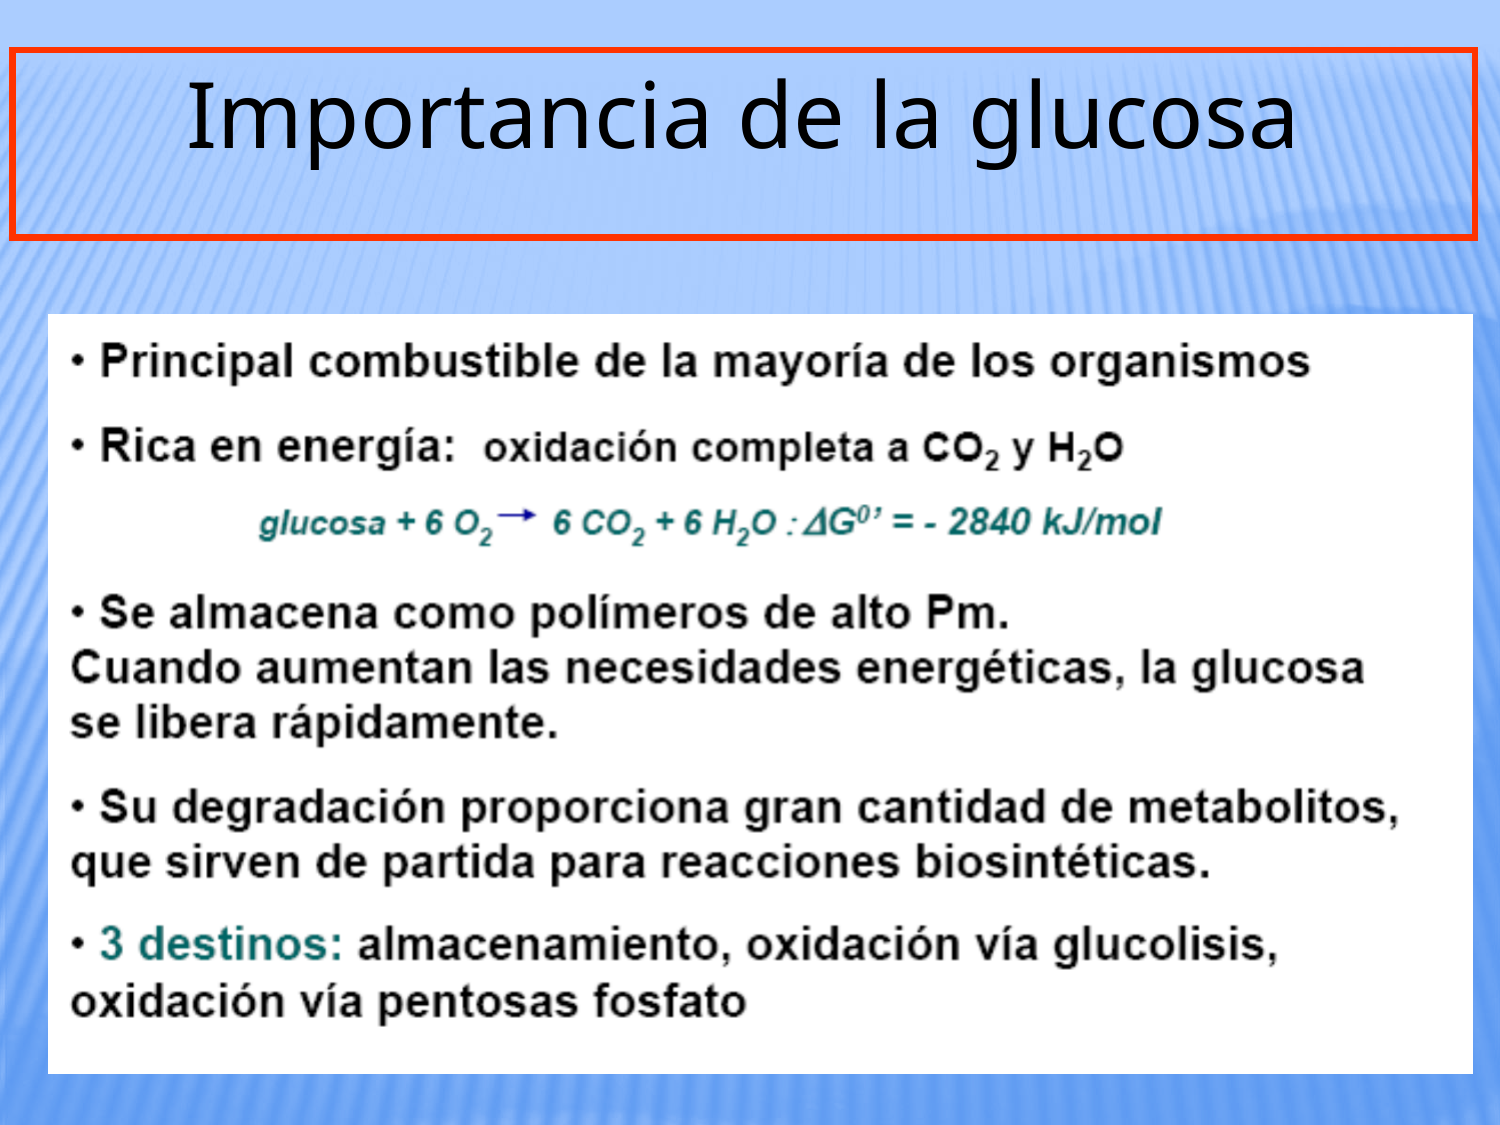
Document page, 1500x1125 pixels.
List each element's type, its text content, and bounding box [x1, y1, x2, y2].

picture [48, 313, 1474, 1074]
text_box Importancia de la glucosa [12, 50, 1475, 238]
